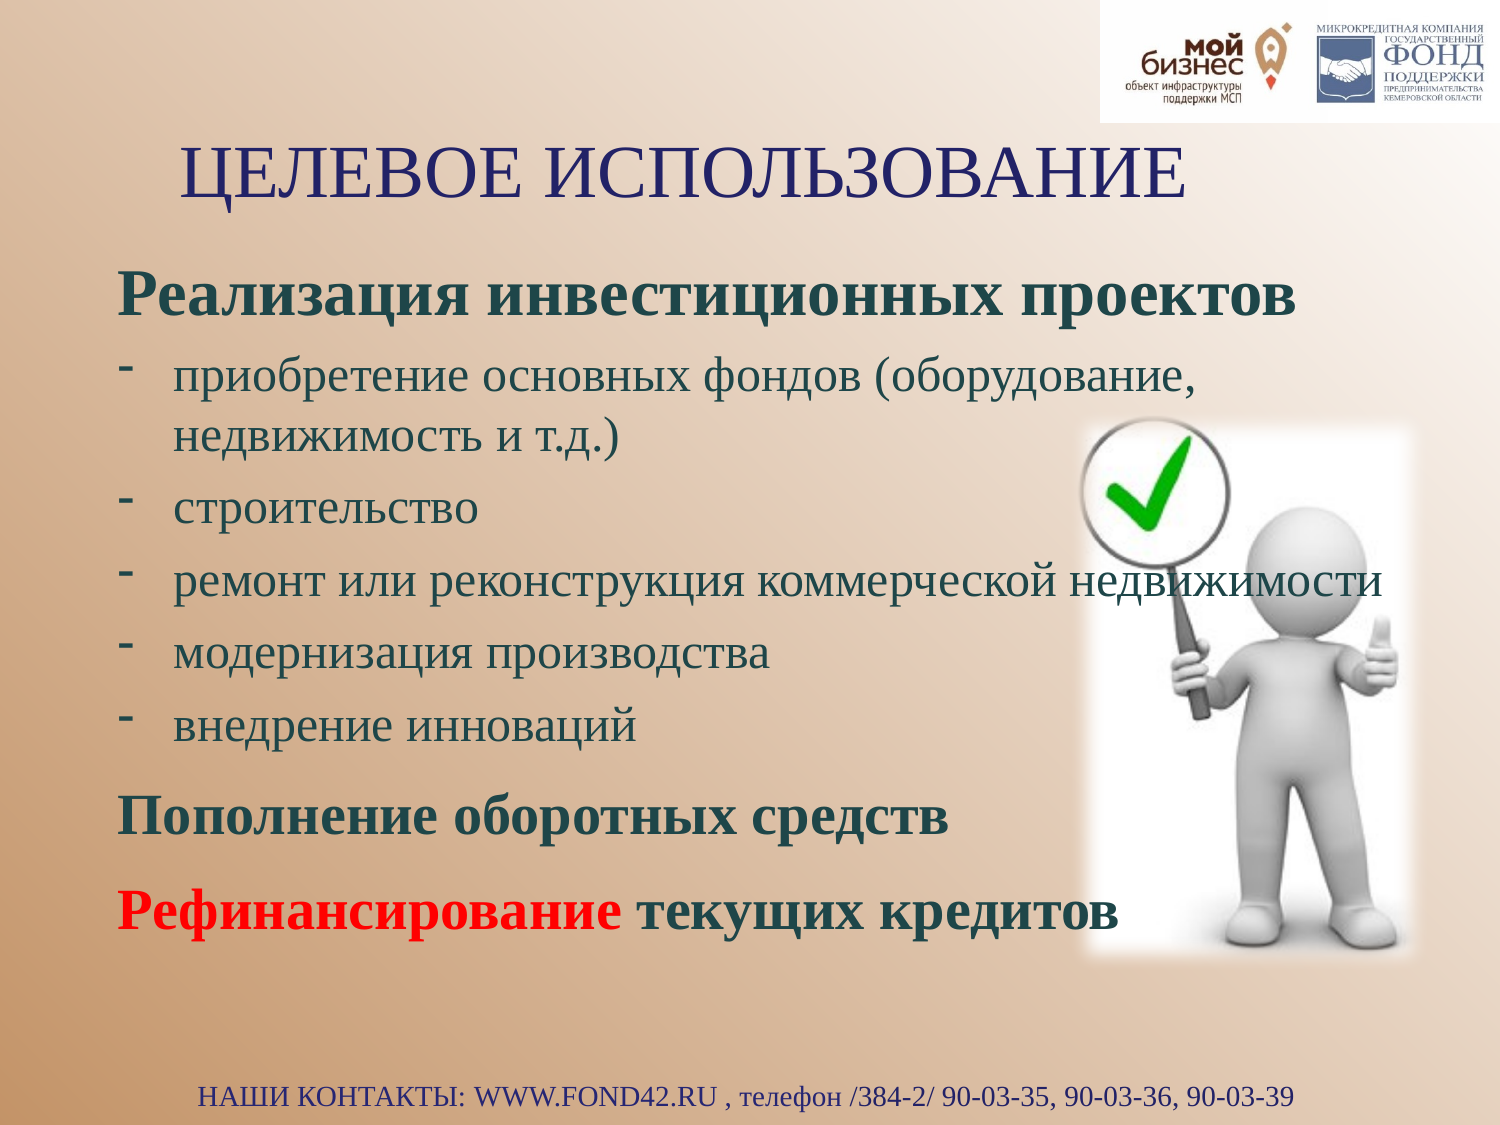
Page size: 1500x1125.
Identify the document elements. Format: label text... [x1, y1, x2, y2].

picture [1099, 0, 1500, 124]
title ЦЕЛЕВОЕ ИСПОЛЬЗОВАНИЕ [75, 101, 1294, 233]
footer НАШИ КОНТАКТЫ: WWW.FOND42.RU , телефон /384-2/ 90-03-35, 90-03-36, 90-03-39 [0, 1069, 1500, 1124]
picture [1068, 408, 1430, 973]
list Реализация инвестиционных проектов приобретение основных фондов (оборудование, недвижимость и т.д.) строительство ремонт или реконструкция коммерческой недвижимости модернизация производства внедрение инноваций Пополнение оборотных средств Рефинансирование текущих кредитов [102, 196, 1453, 1024]
